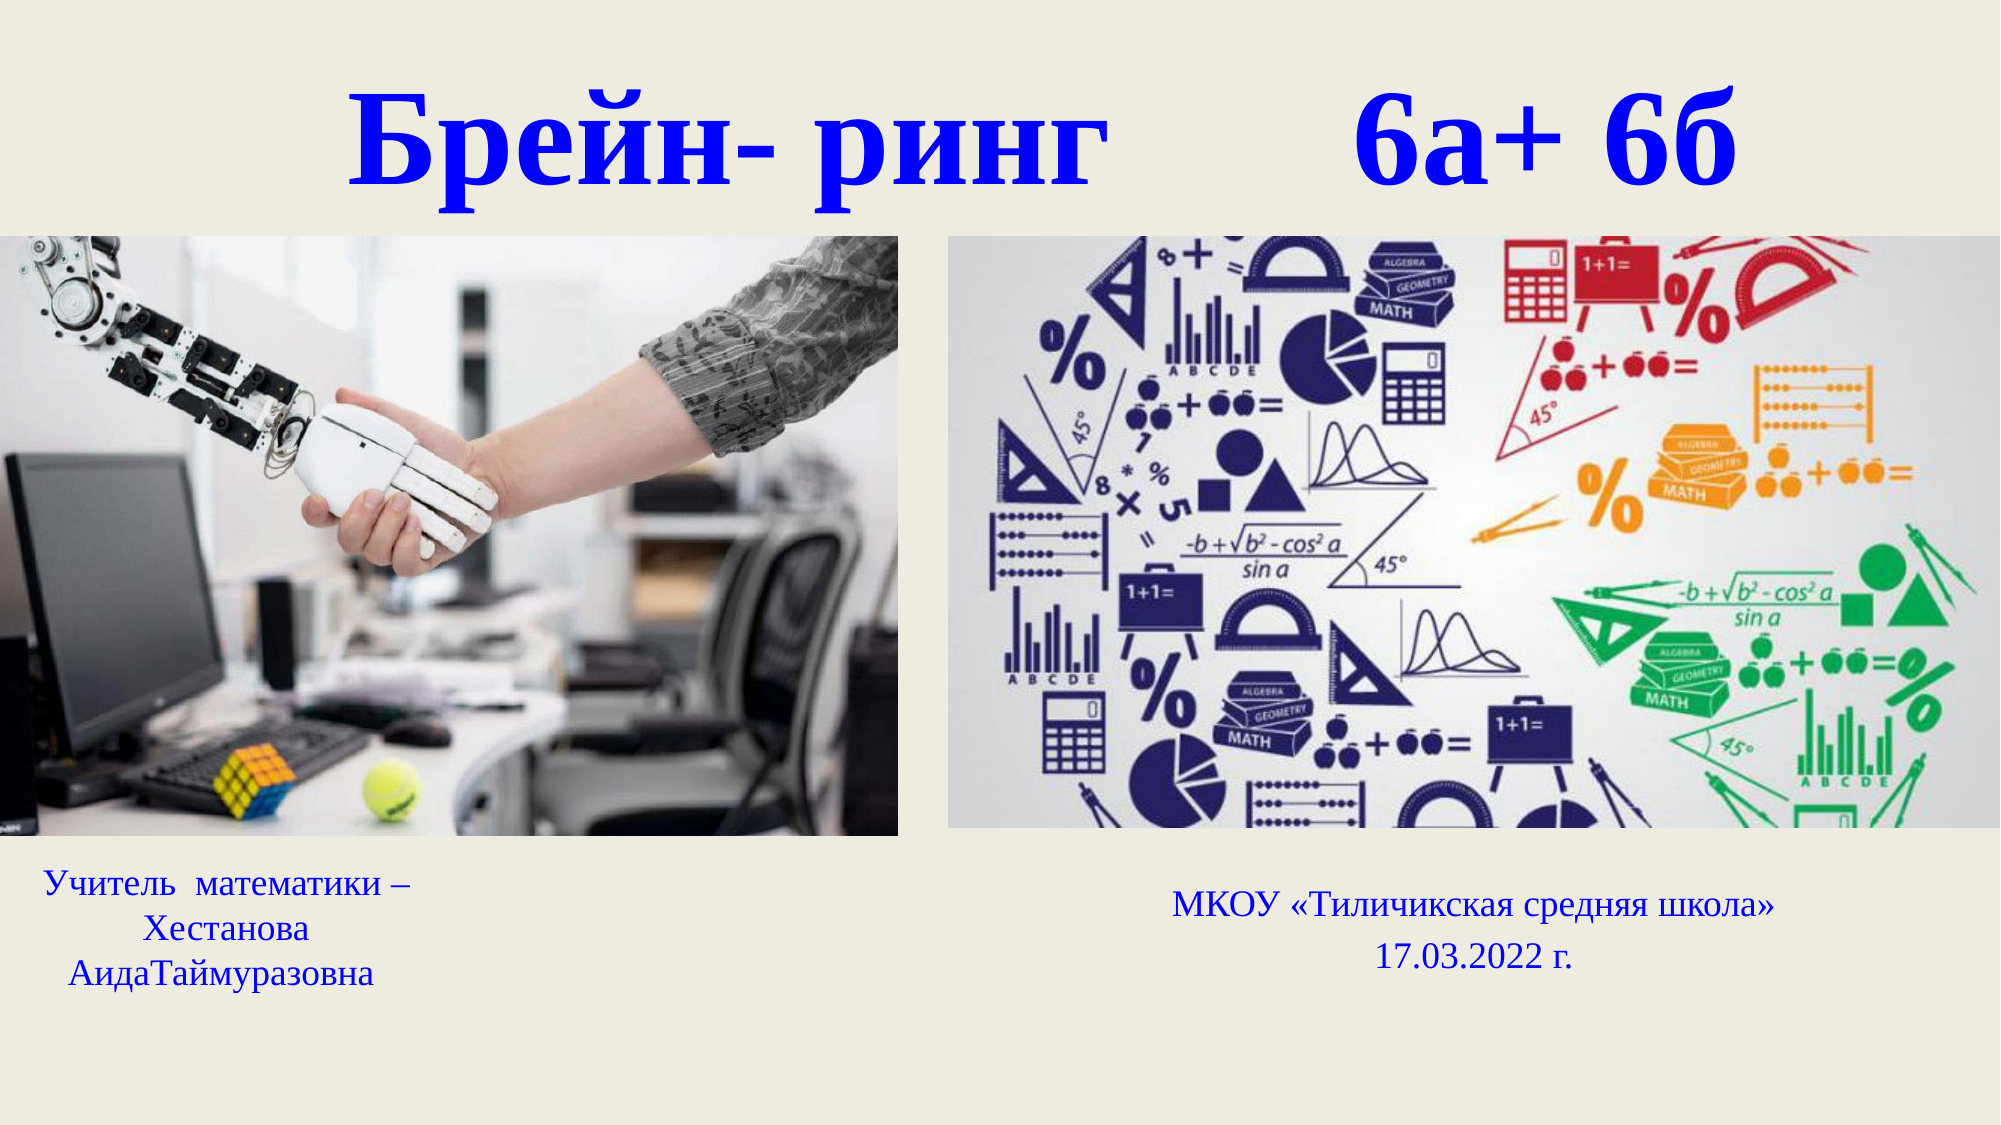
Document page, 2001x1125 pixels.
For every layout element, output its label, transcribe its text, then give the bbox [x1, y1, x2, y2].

picture [947, 236, 2000, 828]
subtitle МКОУ «Тиличикская средняя школа» 17.03.2022 г. [1148, 871, 1800, 982]
text_box Брейн- ринг 6а+ 6б [124, 39, 1964, 220]
picture [0, 236, 898, 836]
text_box Учитель математики –Хестанова АидаТаймуразовна [15, 850, 437, 1001]
